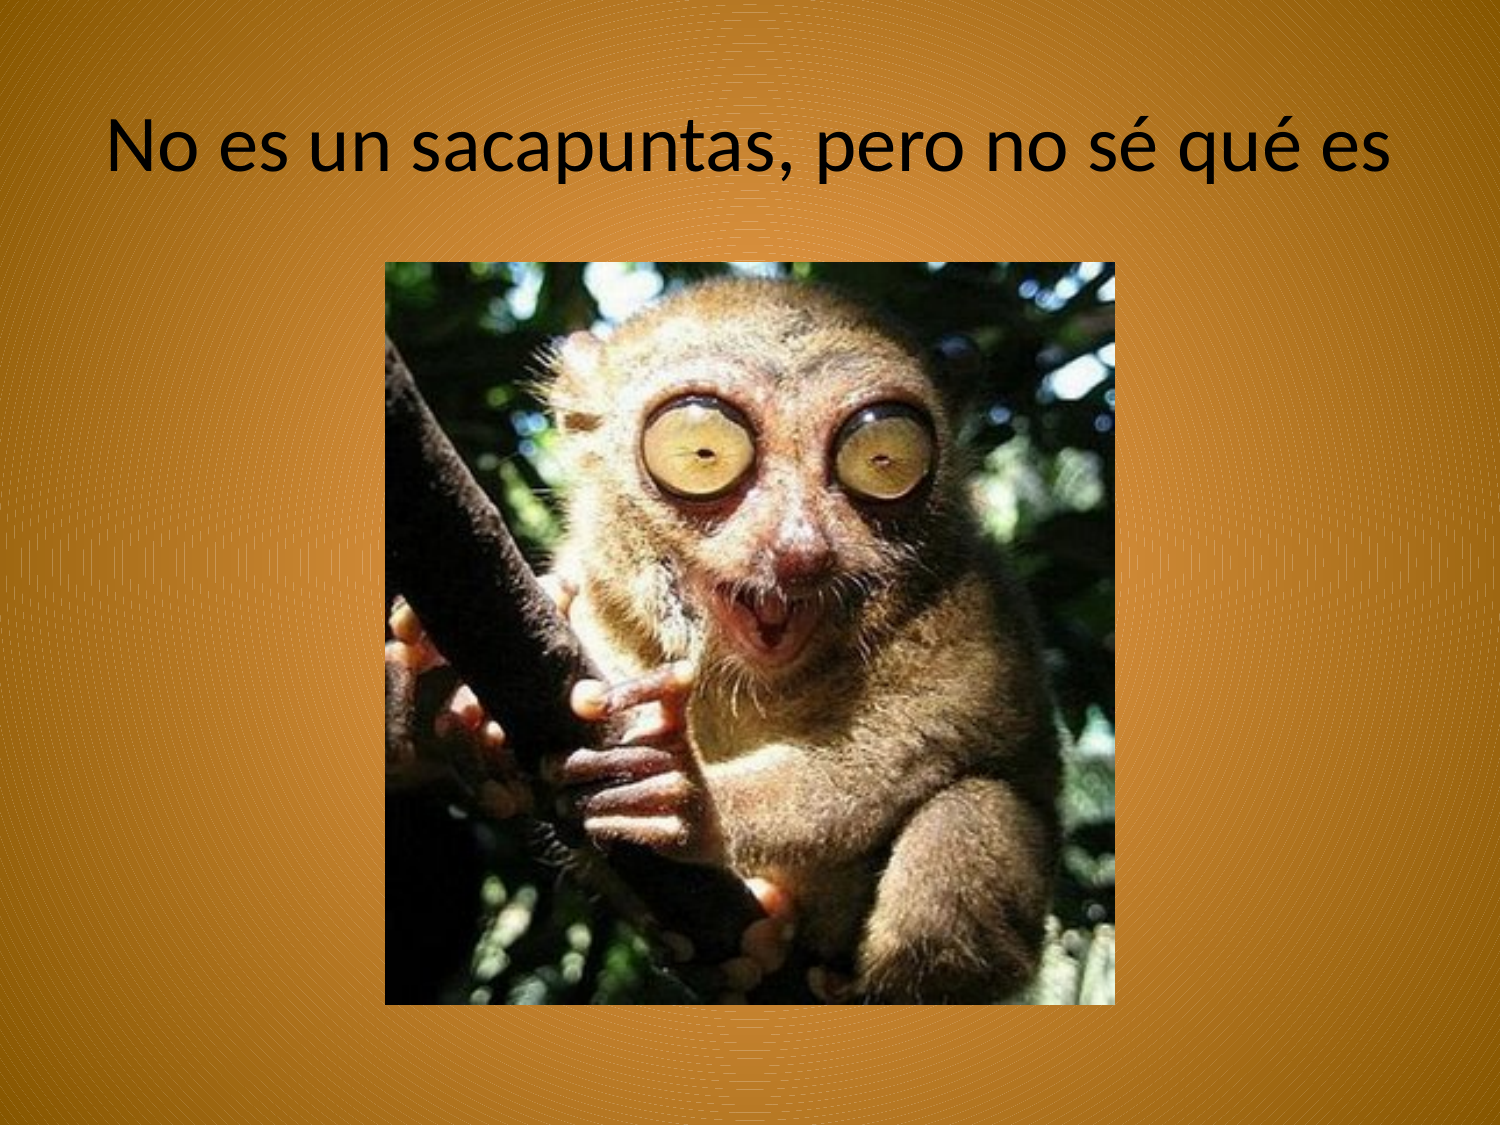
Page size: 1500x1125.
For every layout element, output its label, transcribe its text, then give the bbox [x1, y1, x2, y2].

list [74, 262, 1426, 1006]
title No es un sacapuntas, pero no sé qué es [75, 45, 1425, 233]
